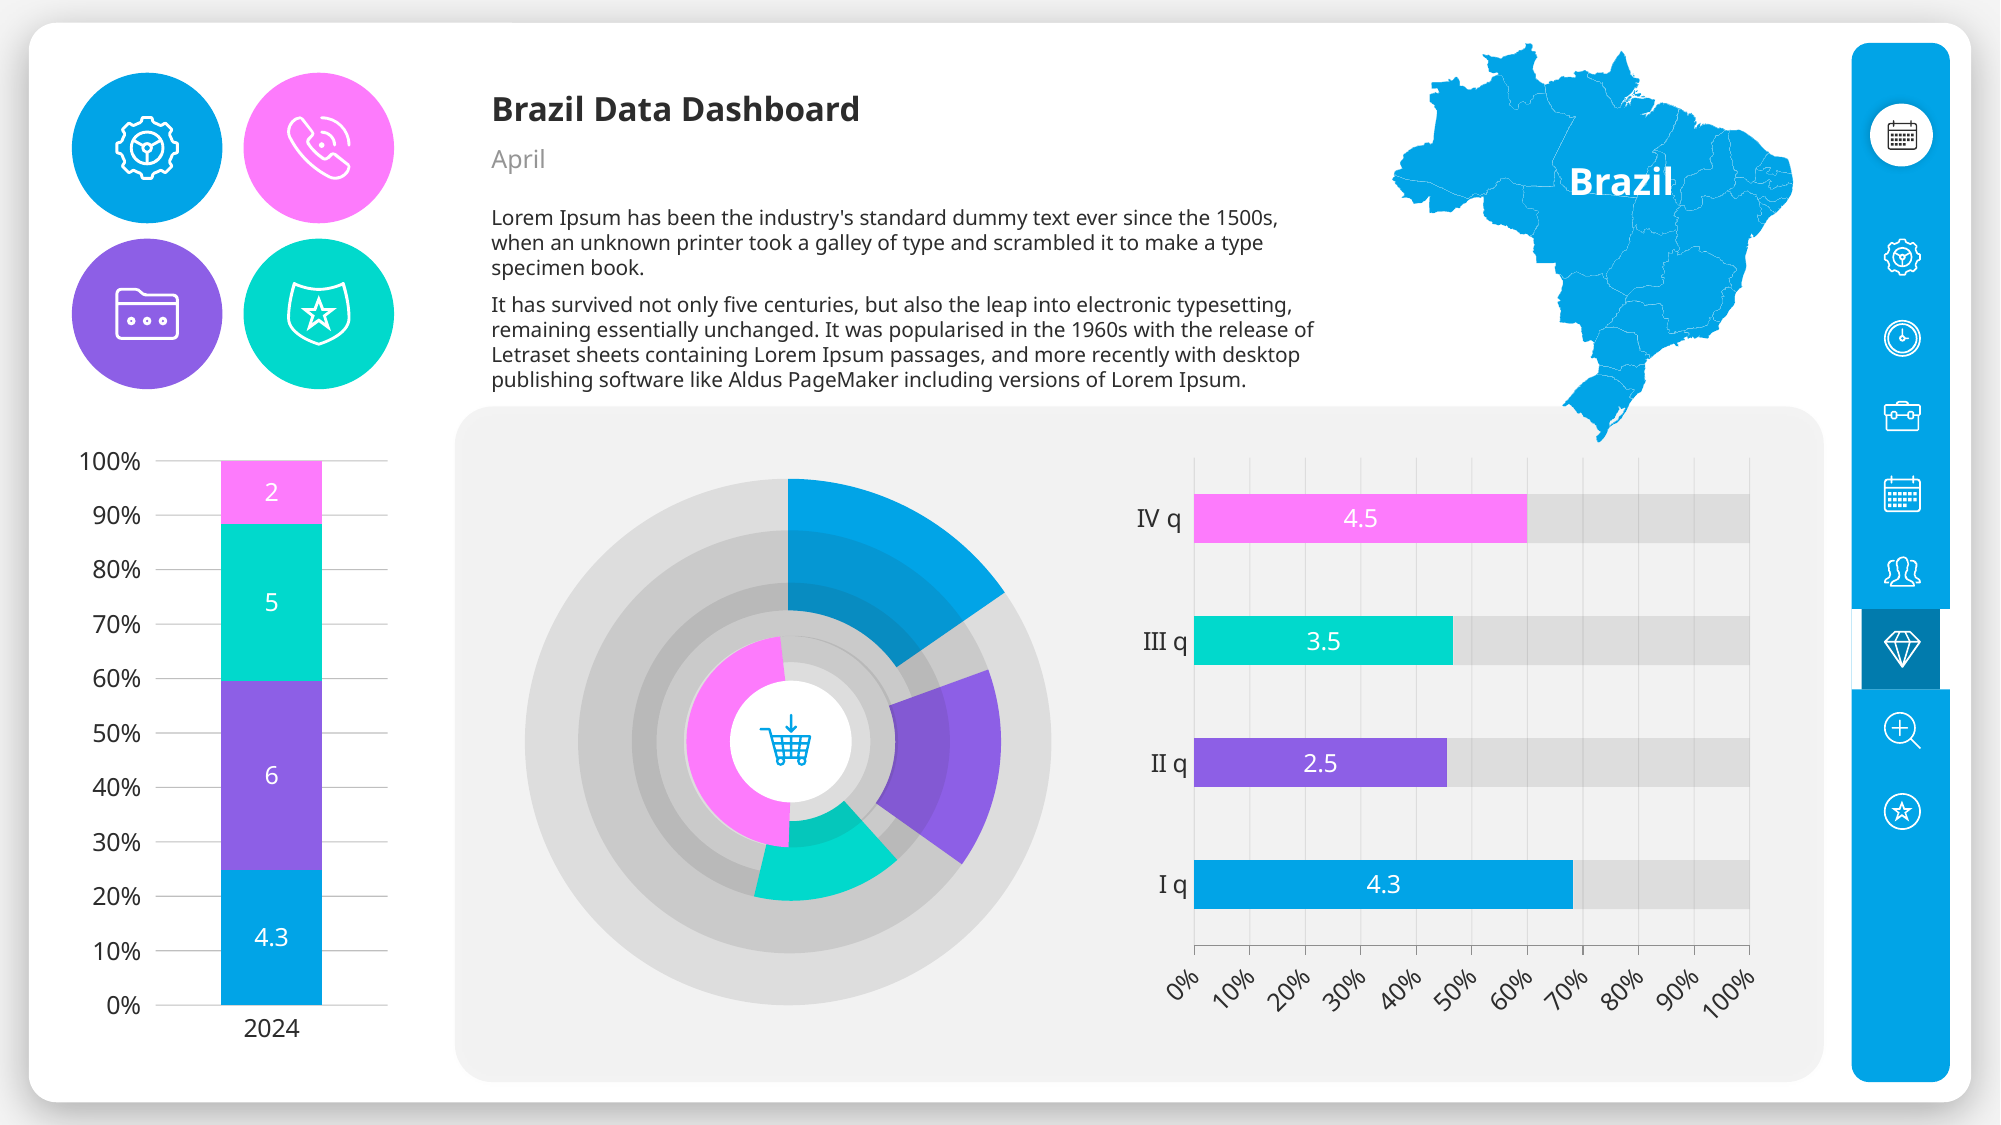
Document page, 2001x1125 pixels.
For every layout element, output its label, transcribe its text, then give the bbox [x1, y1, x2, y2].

text_box [1883, 238, 1921, 276]
chart [503, 477, 1087, 1006]
text_box [1887, 120, 1918, 150]
chart [71, 431, 395, 1059]
text_box [1869, 102, 1934, 168]
text_box [1883, 556, 1921, 587]
text_box [1883, 475, 1921, 513]
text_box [1851, 609, 1950, 690]
text_box Brazil [1794, 150, 1801, 210]
text_box [287, 282, 351, 346]
text_box April [476, 135, 1339, 181]
text_box [1883, 711, 1921, 749]
text_box [1883, 400, 1921, 432]
text_box Brazil Data Dashboard [476, 81, 1339, 135]
text_box [287, 116, 351, 180]
text_box [70, 237, 224, 391]
text_box [70, 71, 224, 225]
text_box [1850, 41, 1951, 1084]
text_box [242, 237, 396, 391]
text_box [242, 71, 396, 225]
text_box Lorem Ipsum has been the industry's standard dummy text ever since the 1500s, when an unknown printer took a galley of type and scrambled it to make a type specimen book. It has survived not only five centuries, but also the leap into electronic typesetting, remaining essentially unchanged. It was popularised in the 1960s with the release of Letraset sheets containing Lorem Ipsum passages, and more recently with desktop publishing software like Aldus PageMaker including versions of Lorem Ipsum. [476, 197, 1339, 400]
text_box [1391, 42, 1794, 444]
text_box [453, 405, 1825, 1084]
text_box [1883, 793, 1921, 830]
text_box [115, 116, 179, 180]
text_box [1883, 319, 1921, 357]
chart [1123, 445, 1775, 1041]
text_box [115, 287, 179, 340]
